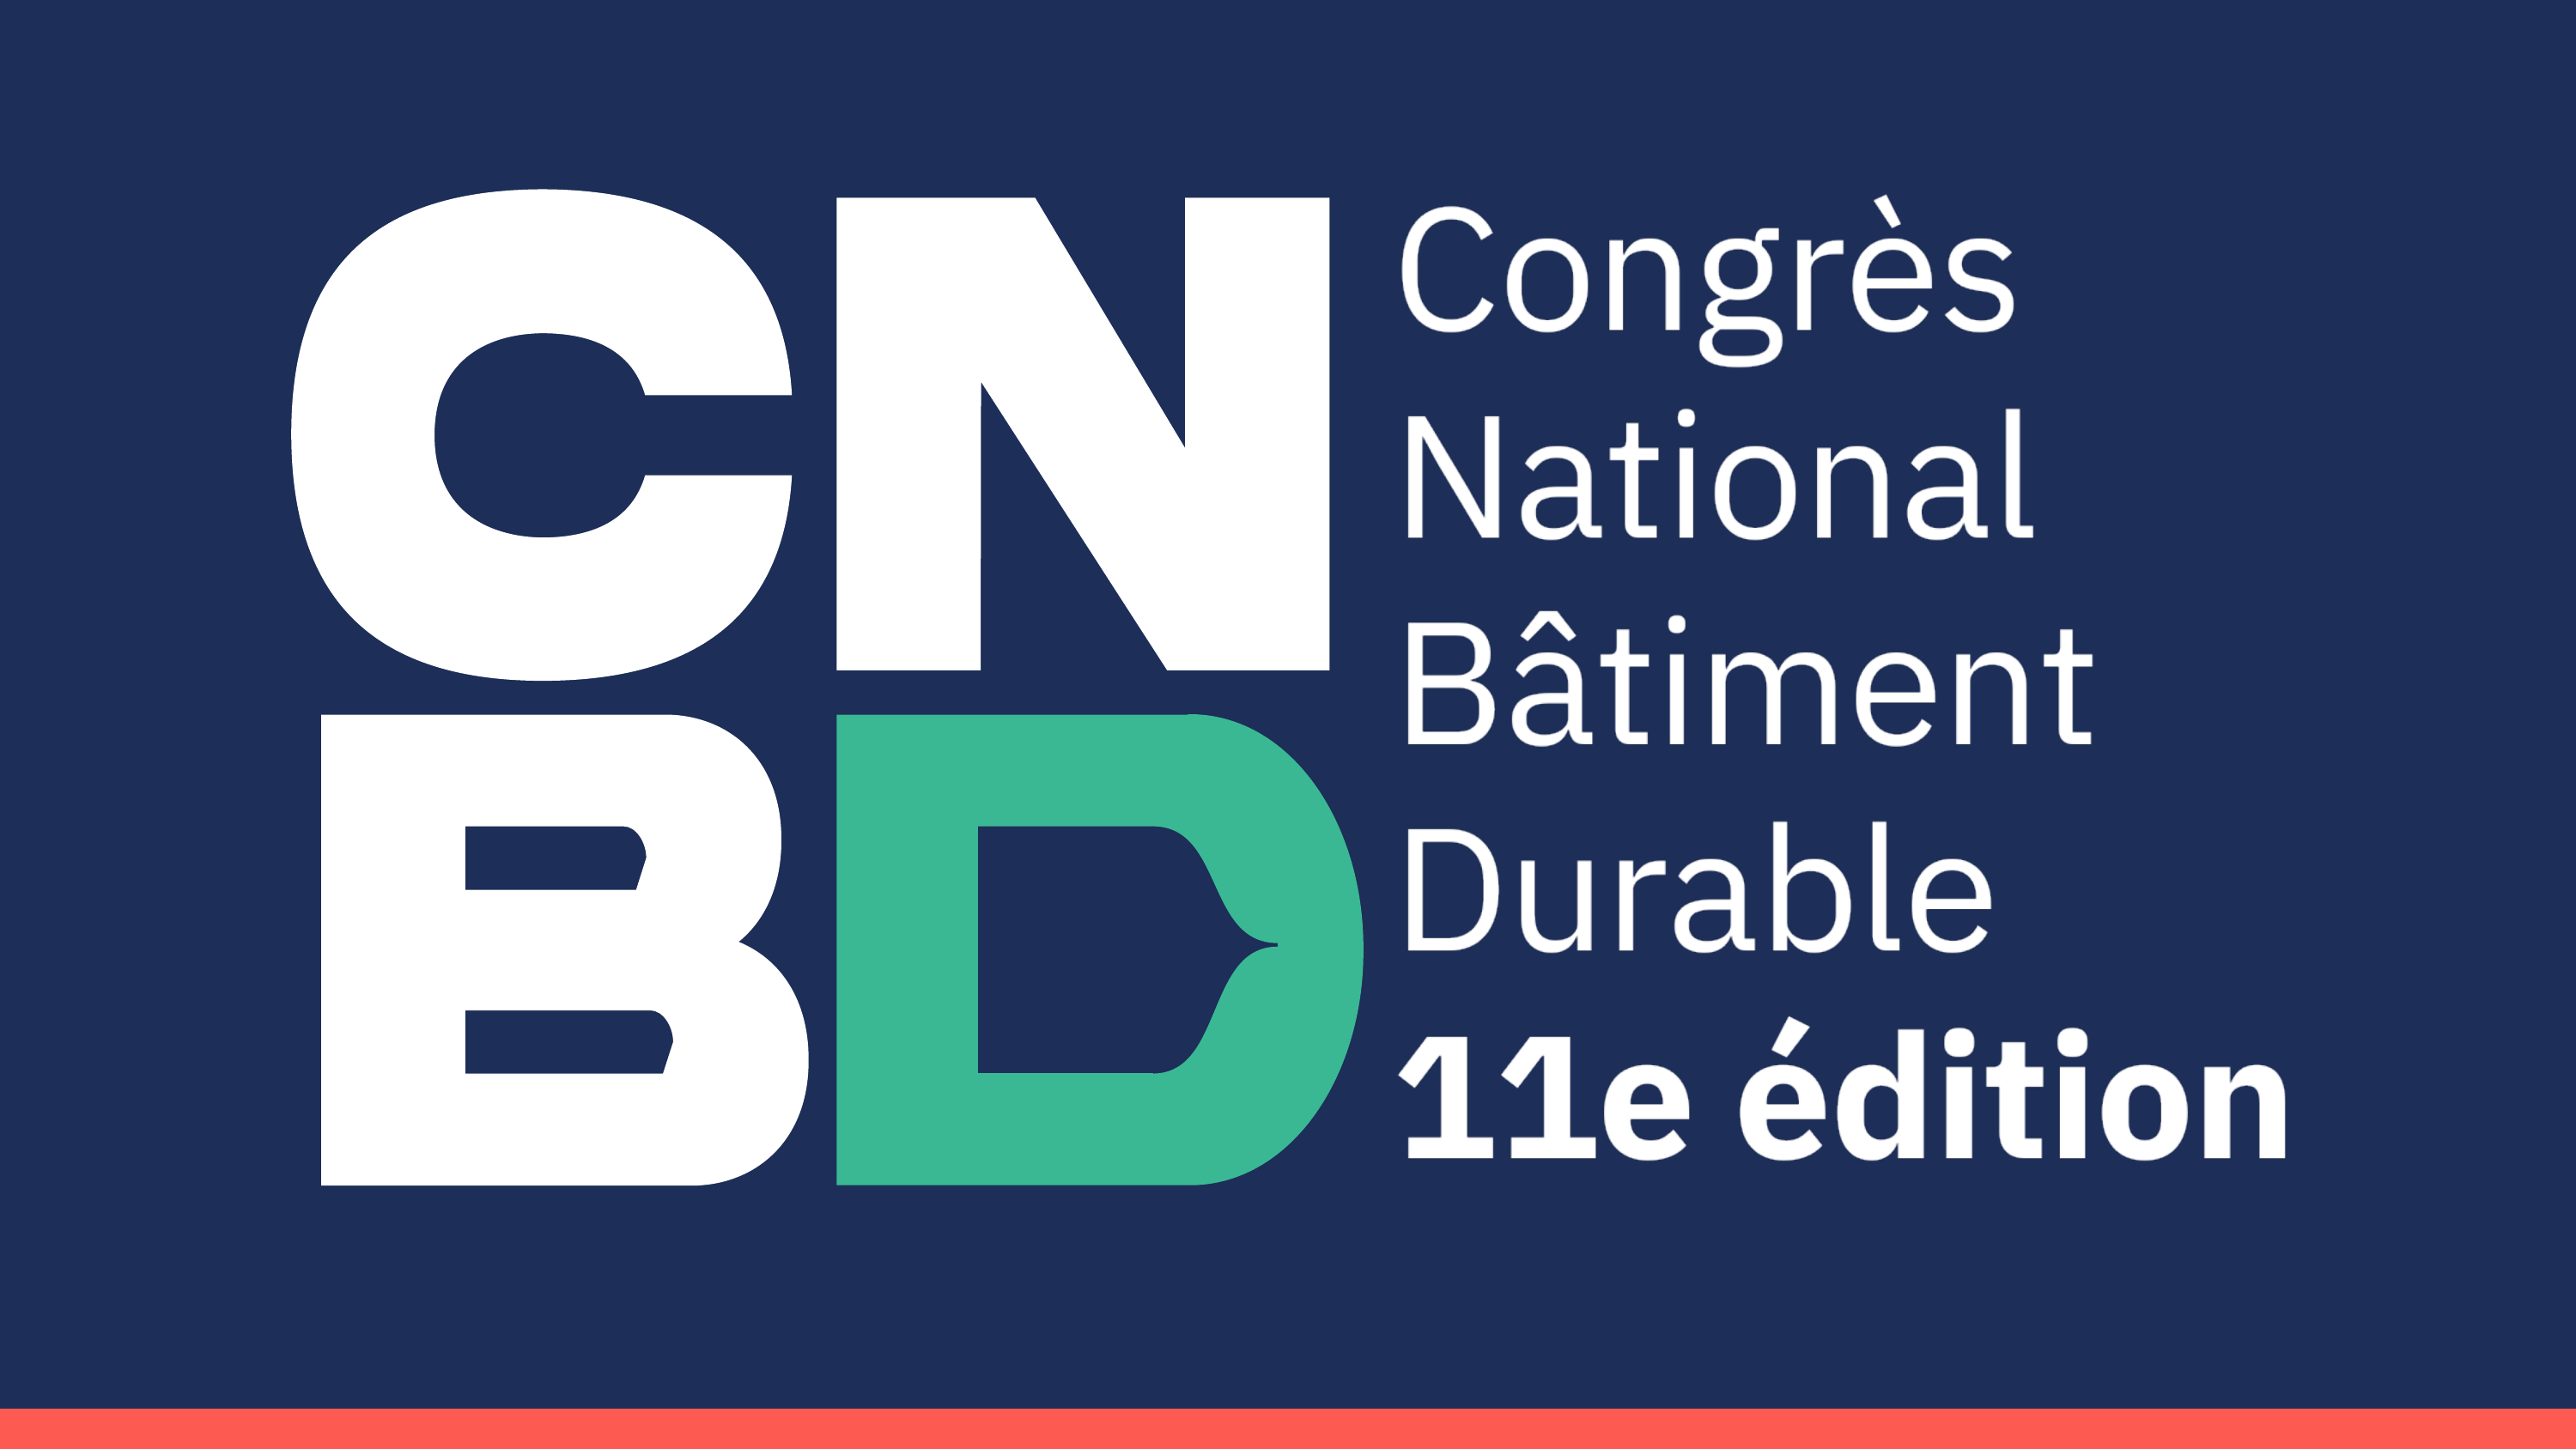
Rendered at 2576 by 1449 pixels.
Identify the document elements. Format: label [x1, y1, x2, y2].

picture [732, 11, 2576, 1449]
